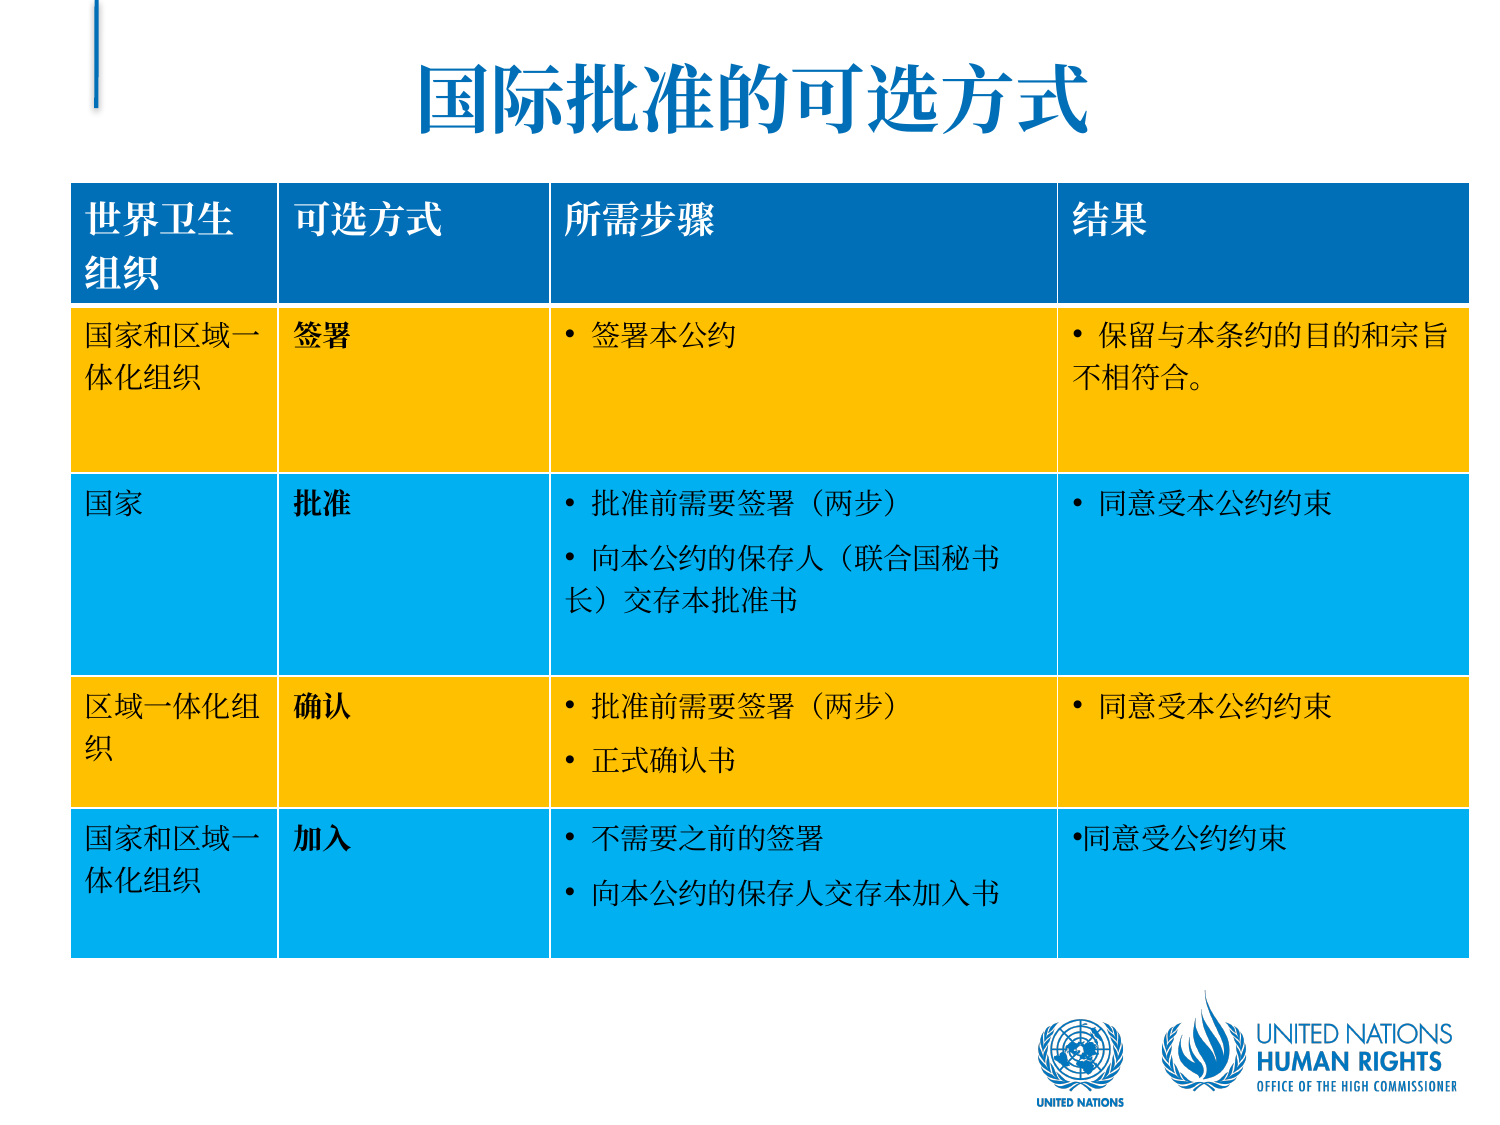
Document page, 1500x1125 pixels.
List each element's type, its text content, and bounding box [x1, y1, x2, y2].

table_header 所需步骤 [551, 183, 1057, 303]
table_cell 确认 [279, 677, 549, 807]
table_cell 国家和区域一体化组织 [71, 308, 277, 472]
table_cell 批准前需要签署（两步） 向本公约的保存人（联合国秘书长）交存本批准书 [551, 474, 1057, 675]
table_header 世界卫生组织 [71, 183, 277, 303]
table_cell 批准前需要签署（两步） 正式确认书 [551, 677, 1057, 807]
title 国际批准的可选方式 [70, 45, 1437, 181]
table_cell 区域一体化组织 [71, 677, 277, 807]
table_cell 国家和区域一体化组织 [71, 809, 277, 958]
picture [1037, 990, 1457, 1107]
table_cell 保留与本条约的目的和宗旨不相符合。 [1058, 308, 1469, 472]
table_cell 批准 [279, 474, 549, 675]
table_cell 加入 [279, 809, 549, 958]
table_cell 同意受本公约约束 [1058, 474, 1469, 675]
table_cell 同意受公约约束 [1058, 809, 1469, 958]
table_cell 不需要之前的签署 向本公约的保存人交存本加入书 [551, 809, 1057, 958]
table_cell 同意受本公约约束 [1058, 677, 1469, 807]
table_header 结果 [1058, 183, 1469, 303]
table_header 可选方式 [279, 183, 549, 303]
table_cell 签署本公约 [551, 308, 1057, 472]
table_cell 签署 [279, 308, 549, 472]
table_cell 国家 [71, 474, 277, 675]
